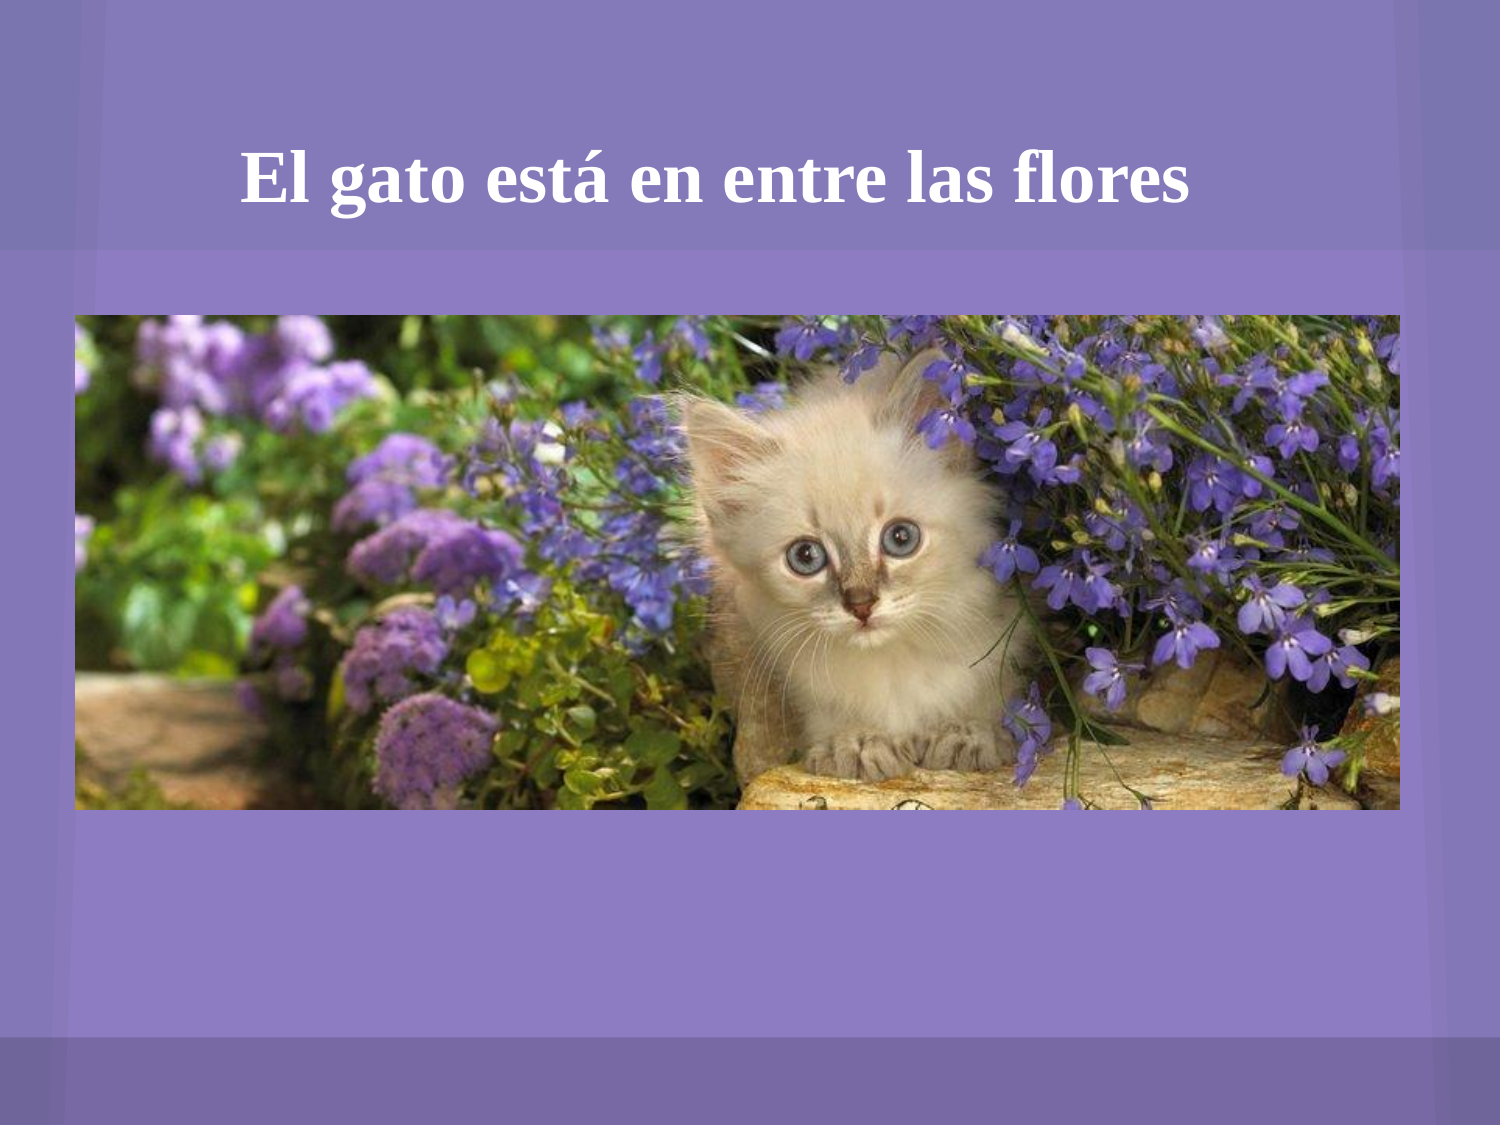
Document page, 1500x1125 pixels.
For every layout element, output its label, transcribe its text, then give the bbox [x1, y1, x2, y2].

title El gato está en entre las flores [75, 45, 1425, 233]
text_box [75, 315, 1400, 810]
